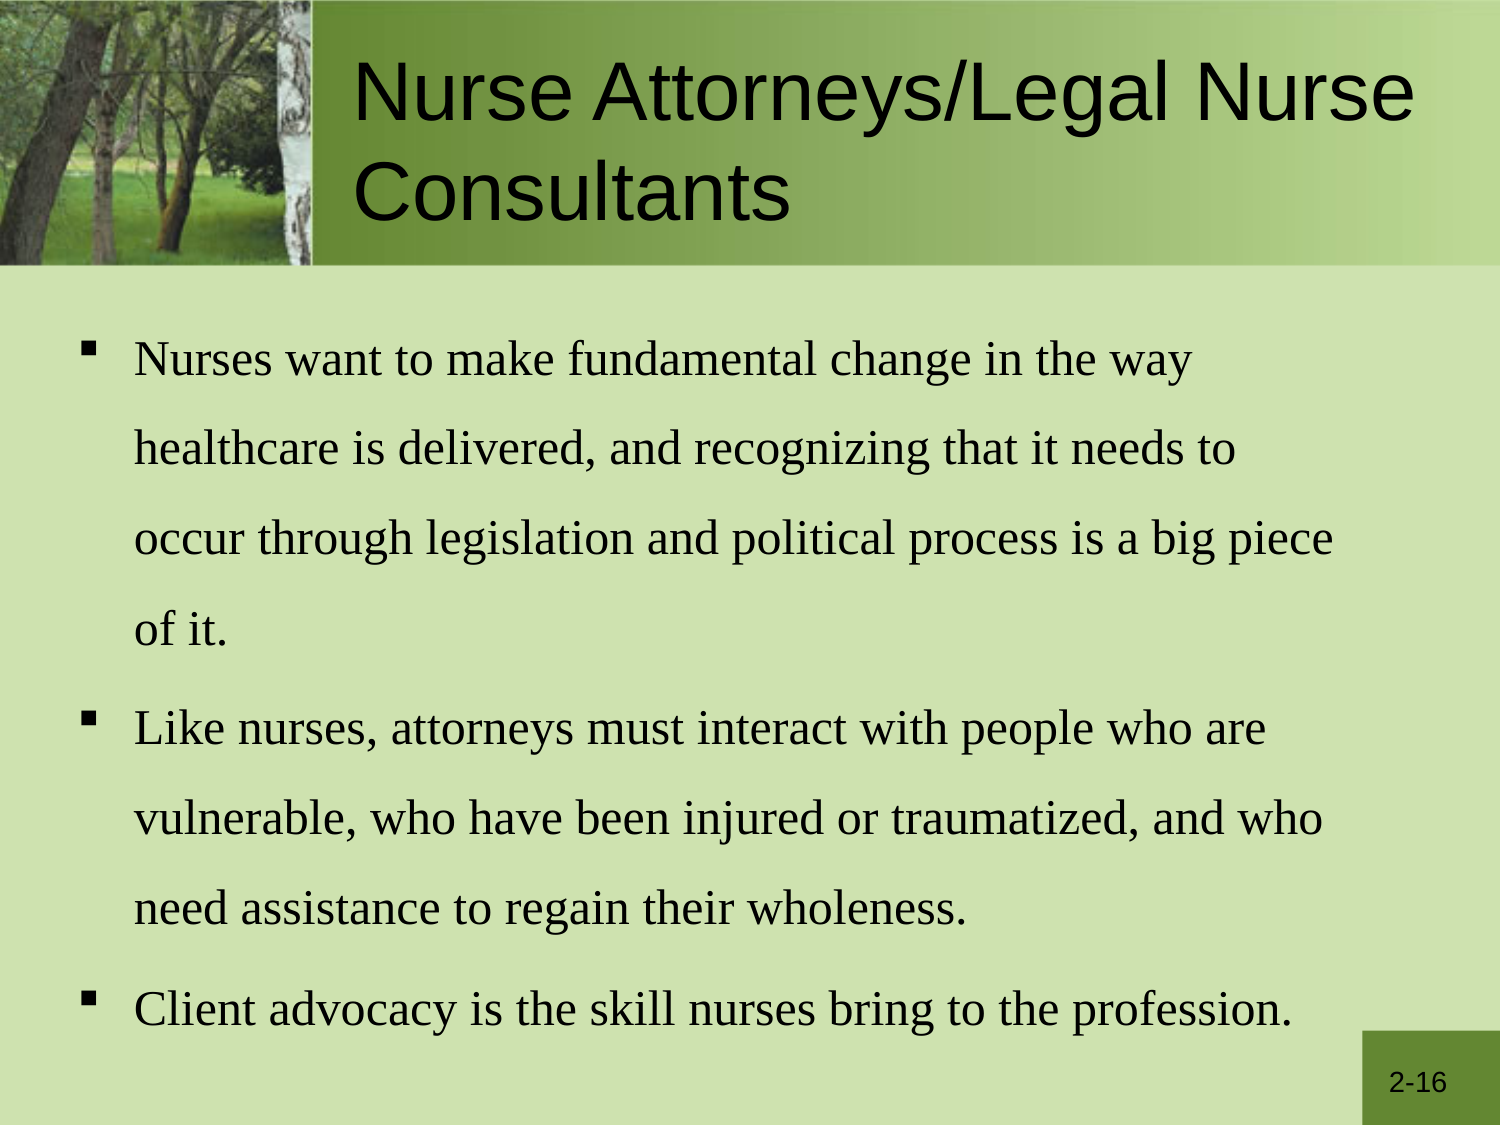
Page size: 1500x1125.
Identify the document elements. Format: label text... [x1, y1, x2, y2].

picture [0, 0, 1500, 1125]
slide_number 2-16 [1149, 1031, 1463, 1107]
list Nurses want to make fundamental change in the way healthcare is delivered, and recognizing that it needs to occur through legislation and political process is a big piece of it. Like nurses, attorneys must interact with people who are vulnerable, who have been injured or traumatized, and who need assistance to regain their wholeness. Client advocacy is the skill nurses bring to the profession. [62, 287, 1375, 1000]
title Nurse Attorneys/Legal Nurse Consultants [337, 24, 1438, 250]
